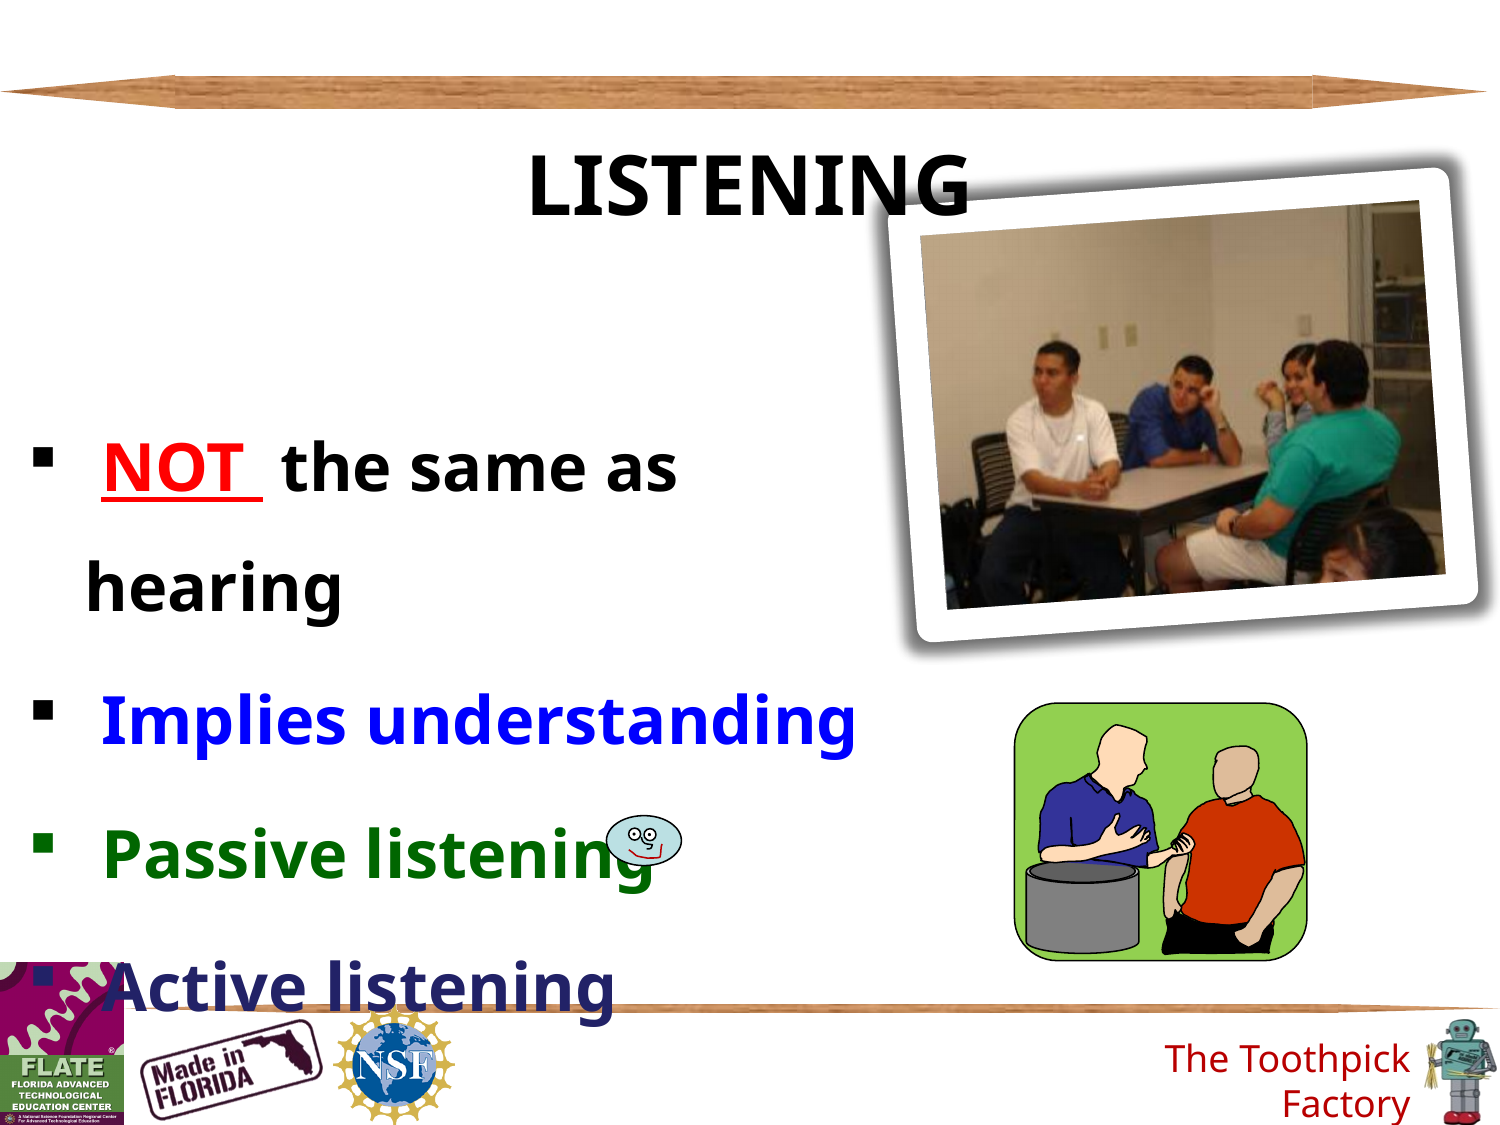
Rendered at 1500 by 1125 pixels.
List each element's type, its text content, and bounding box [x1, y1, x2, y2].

picture [0, 962, 1500, 1125]
text_box LISTENING [0, 75, 1500, 240]
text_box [1014, 702, 1308, 961]
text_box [606, 815, 682, 866]
list NOT the same as hearing Implies understanding Passive listening Active listening [12, 377, 895, 924]
picture [1424, 1015, 1500, 1125]
picture [922, 217, 1445, 609]
